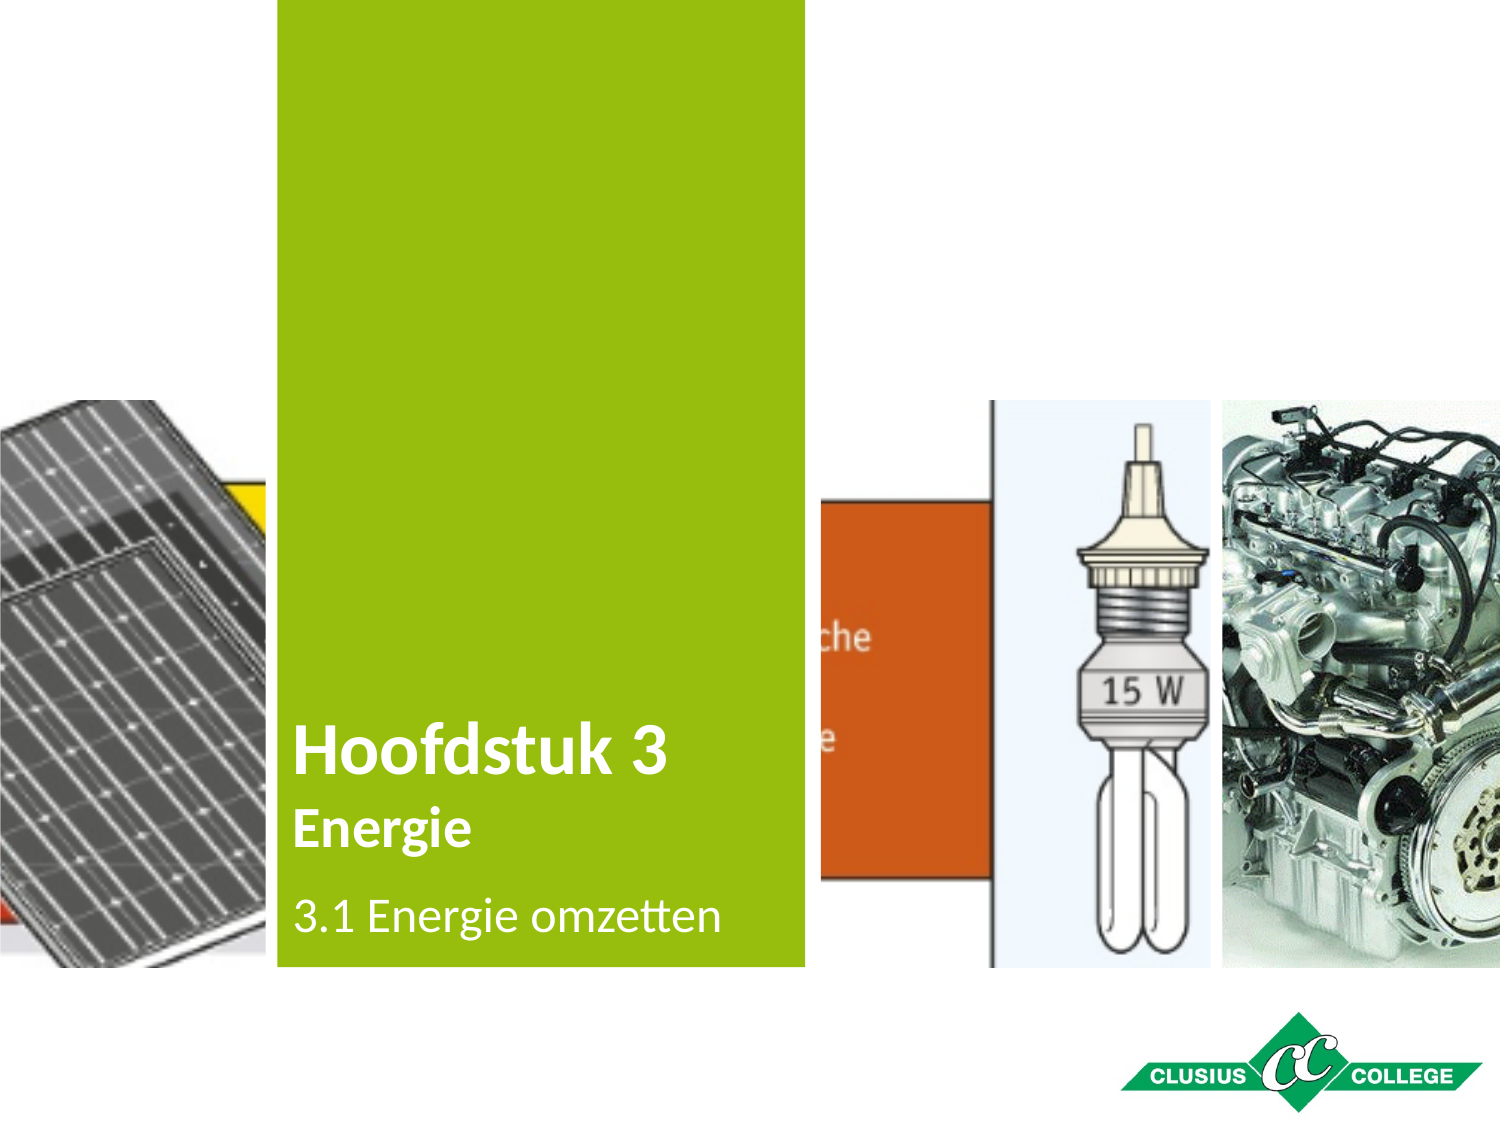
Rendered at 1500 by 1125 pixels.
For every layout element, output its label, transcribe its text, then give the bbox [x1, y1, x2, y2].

text_box [275, 0, 807, 969]
subtitle 3.1 Energie omzetten [277, 874, 806, 965]
picture [820, 399, 1211, 968]
picture [1103, 999, 1500, 1125]
picture [0, 399, 266, 968]
title Hoofdstuk 3 Energie [277, 683, 806, 874]
picture [1222, 399, 1500, 968]
